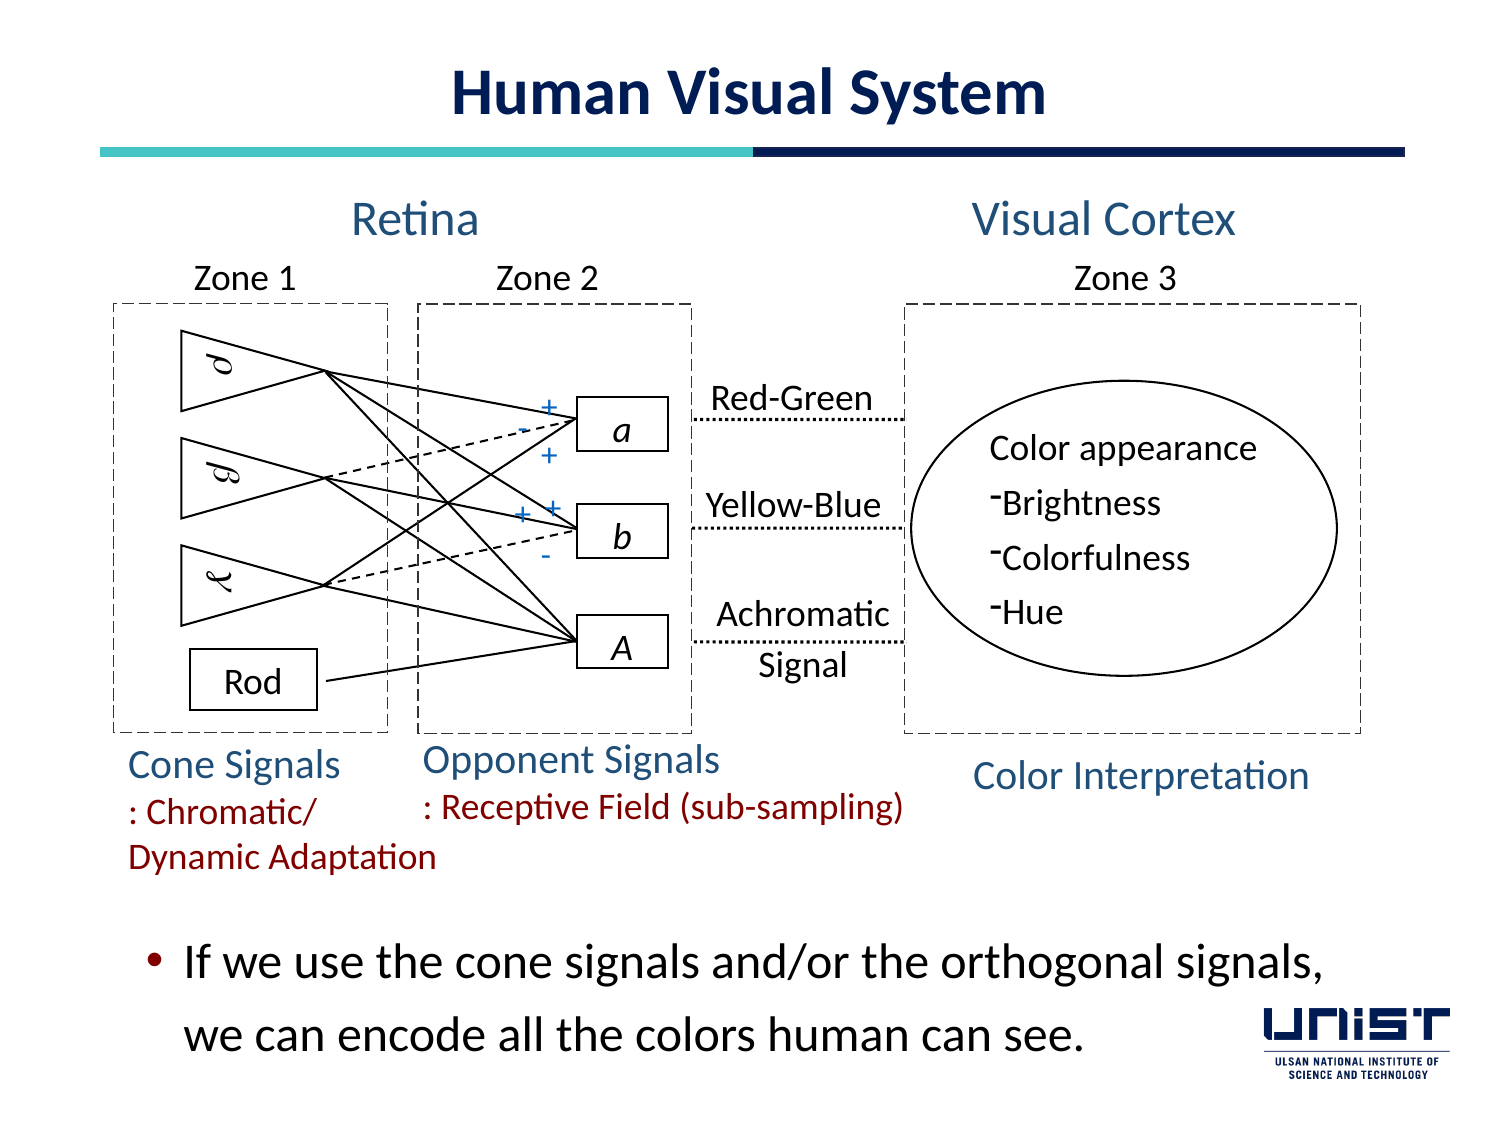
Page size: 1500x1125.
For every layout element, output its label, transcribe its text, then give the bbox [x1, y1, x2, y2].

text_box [100, 148, 1404, 156]
title Human Visual System [103, 24, 1397, 147]
text_box Opponent Signals : Receptive Field (sub-sampling) [408, 734, 1000, 835]
text_box Cone Signals : Chromatic/ Dynamic Adaptation [113, 734, 512, 885]
text_box Retina [319, 178, 512, 245]
picture [1380, 1003, 1454, 1082]
list If we use the cone signals and/or the orthogonal signals, we can encode all the colors human can see. [130, 909, 1380, 1093]
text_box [113, 245, 1361, 734]
title Human Visual System [103, 157, 1397, 163]
text_box Color Interpretation [903, 740, 1380, 805]
text_box Visual Cortex [943, 178, 1264, 245]
